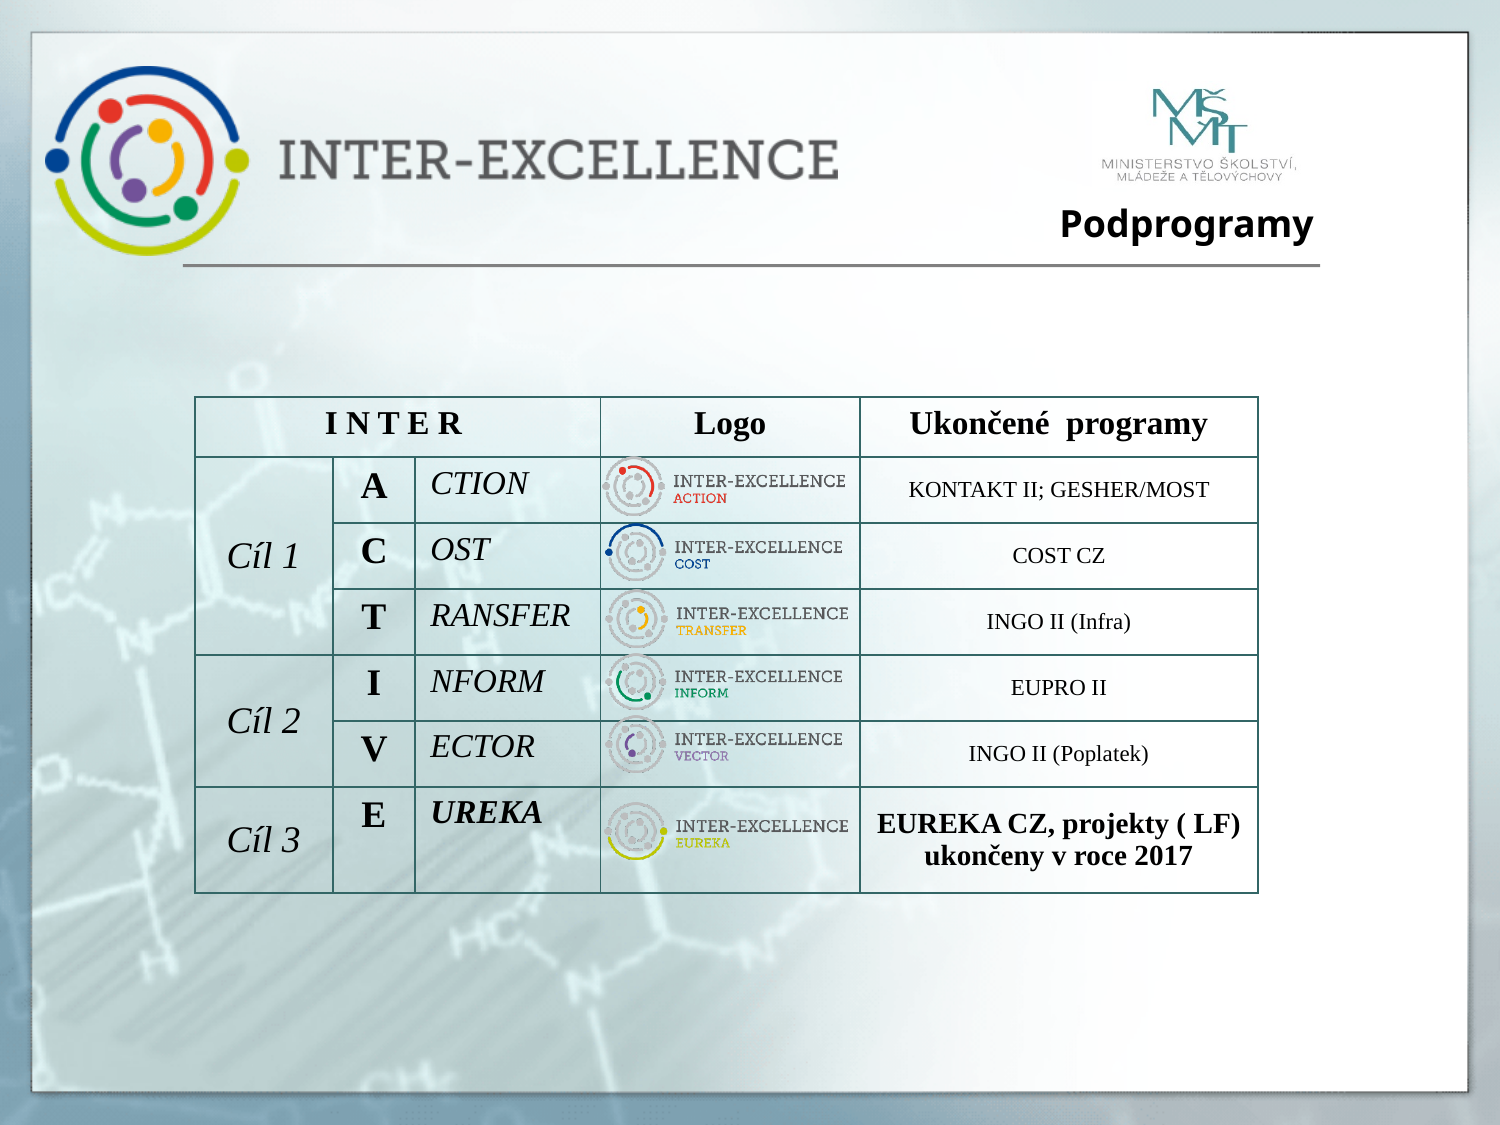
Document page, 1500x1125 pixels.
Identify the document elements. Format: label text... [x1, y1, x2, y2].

table_cell Cíl 1 [196, 458, 332, 654]
table_cell INGO II (Poplatek) [861, 722, 1257, 786]
table_cell OST [416, 524, 600, 588]
table_cell [844, 524, 859, 588]
table_cell I [334, 656, 414, 720]
table_cell COST CZ [861, 524, 1257, 588]
table_cell A [334, 458, 414, 522]
table_cell UREKA [416, 788, 600, 892]
table_cell [850, 590, 859, 654]
table_cell Cíl 3 [196, 788, 332, 892]
table_header Logo [601, 398, 859, 456]
table_header I N T E R [196, 398, 600, 456]
table_cell CTION [416, 458, 600, 522]
table_cell Cíl 2 [196, 656, 332, 786]
table_cell NFORM [416, 656, 600, 720]
table_header Ukončené programy [861, 398, 1257, 456]
table_cell ECTOR [416, 722, 600, 786]
table_cell KONTAKT II; GESHER/MOST [861, 458, 1257, 522]
table_cell E [334, 788, 414, 892]
title Podprogramy [839, 183, 1329, 262]
table_cell INGO II (Infra) [861, 590, 1257, 654]
table_cell [845, 656, 859, 720]
table_cell EUPRO II [861, 656, 1257, 720]
table_cell C [334, 524, 414, 588]
table_cell RANSFER [416, 590, 600, 654]
table_cell V [334, 722, 414, 786]
picture [0, 0, 1500, 1125]
table_cell T [334, 590, 414, 654]
table_cell [846, 458, 859, 522]
table_cell [601, 722, 859, 786]
table_cell [601, 788, 859, 892]
table_cell EUREKA CZ, projekty ( LF) ukončeny v roce 2017 [861, 788, 1257, 892]
